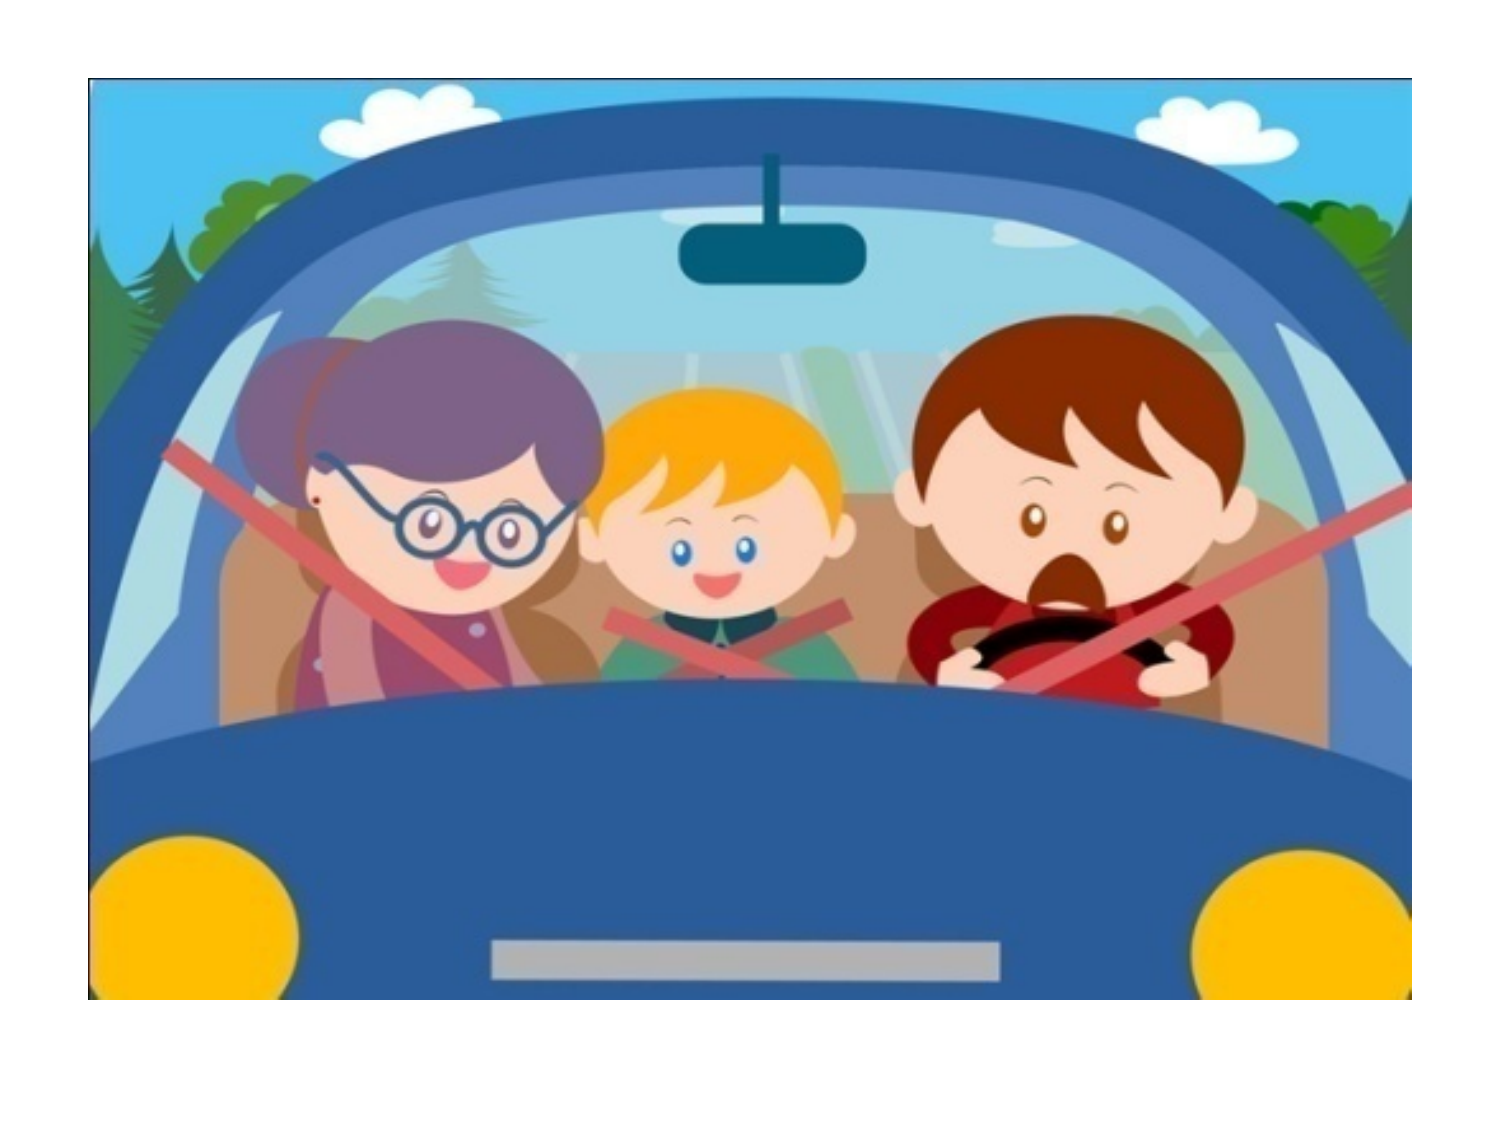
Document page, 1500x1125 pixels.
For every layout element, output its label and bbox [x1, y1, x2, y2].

list [88, 77, 1412, 1000]
